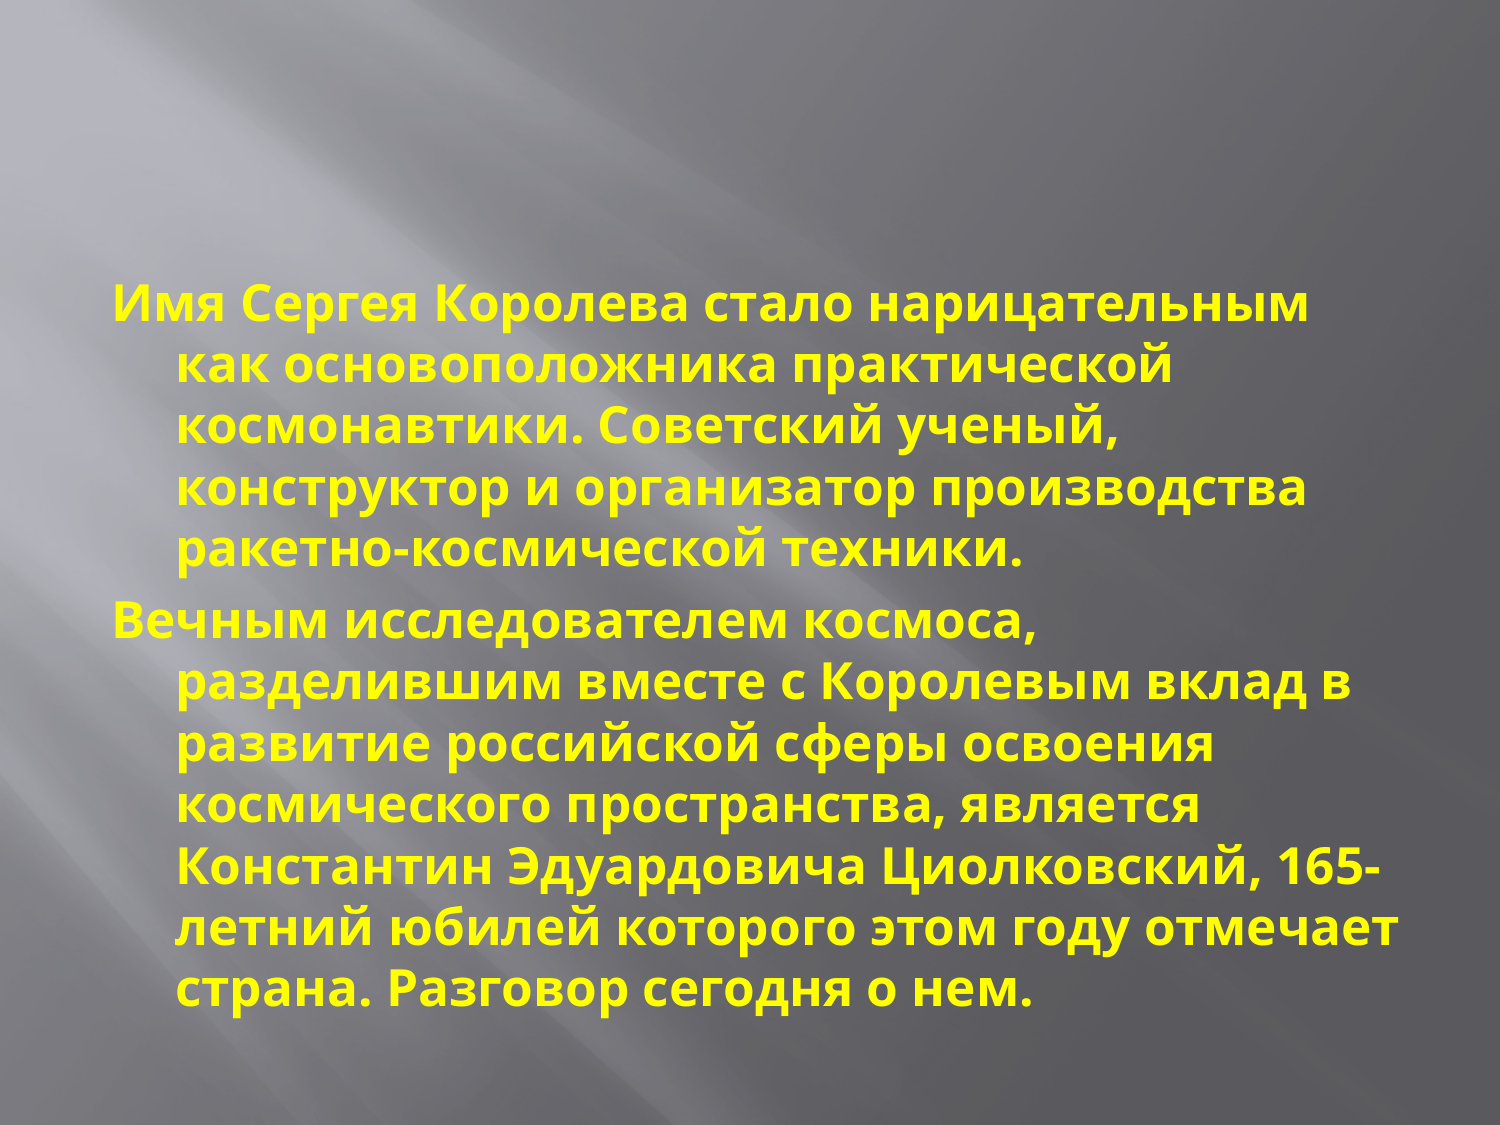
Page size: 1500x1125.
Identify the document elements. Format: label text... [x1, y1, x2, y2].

list Имя Сергея Королева стало нарицательным как основоположника практической космонавтики. Советский ученый, конструктор и организатор производства ракетно-космической техники. Вечным исследователем космоса, разделившим вместе с Королевым вклад в развитие российской сферы освоения космического пространства, является Константин Эдуардовича Циолковский, 165-летний юбилей которого этом году отмечает страна. Разговор сегодня о нем. [75, 262, 1425, 1035]
